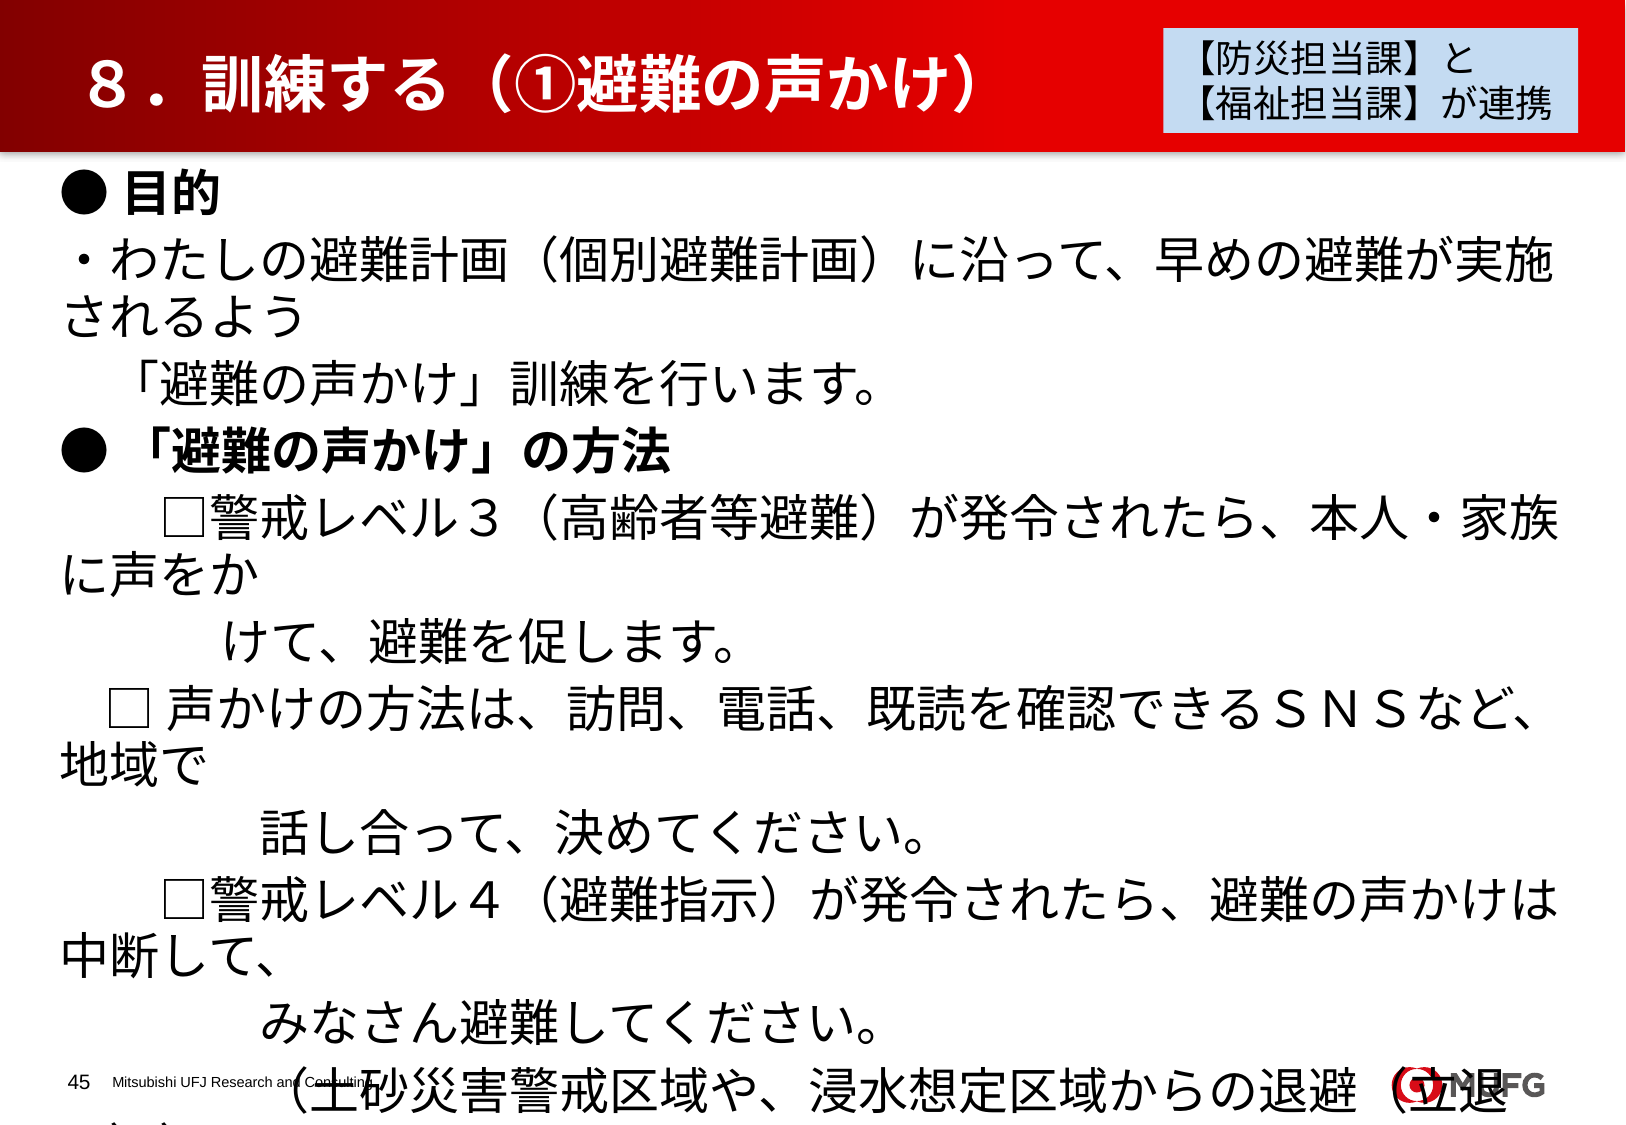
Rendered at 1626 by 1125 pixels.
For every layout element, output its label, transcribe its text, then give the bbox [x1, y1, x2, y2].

text_box 【防災担当課】と 【福祉担当課】が連携 [1163, 28, 1579, 133]
text_box ●目的 ・わたしの避難計画（個別避難計画）に沿って、早めの避難が実施されるよう 「避難の声かけ」訓練を行います。 ●「避難の声かけ」の方法 □警戒レベル３（高齢者等避難）が発令されたら、本人・家族に声をか けて、避難を促します。 □声かけの方法は、訪問、電話、既読を確認できるＳＮＳなど、地域で 話し合って、決めてください。 □警戒レベル４（避難指示）が発令されたら、避難の声かけは中断して、 みなさん避難してください。 （土砂災害警戒区域や、浸水想定区域からの退避（立退き）） ●地域の体制づくり □「避難の声かけ」の役割分担を決めておきます。（複数名・チームで対応） [50, 156, 1608, 1054]
title ８．訓練する（①避難の声かけ） [67, 42, 1163, 120]
